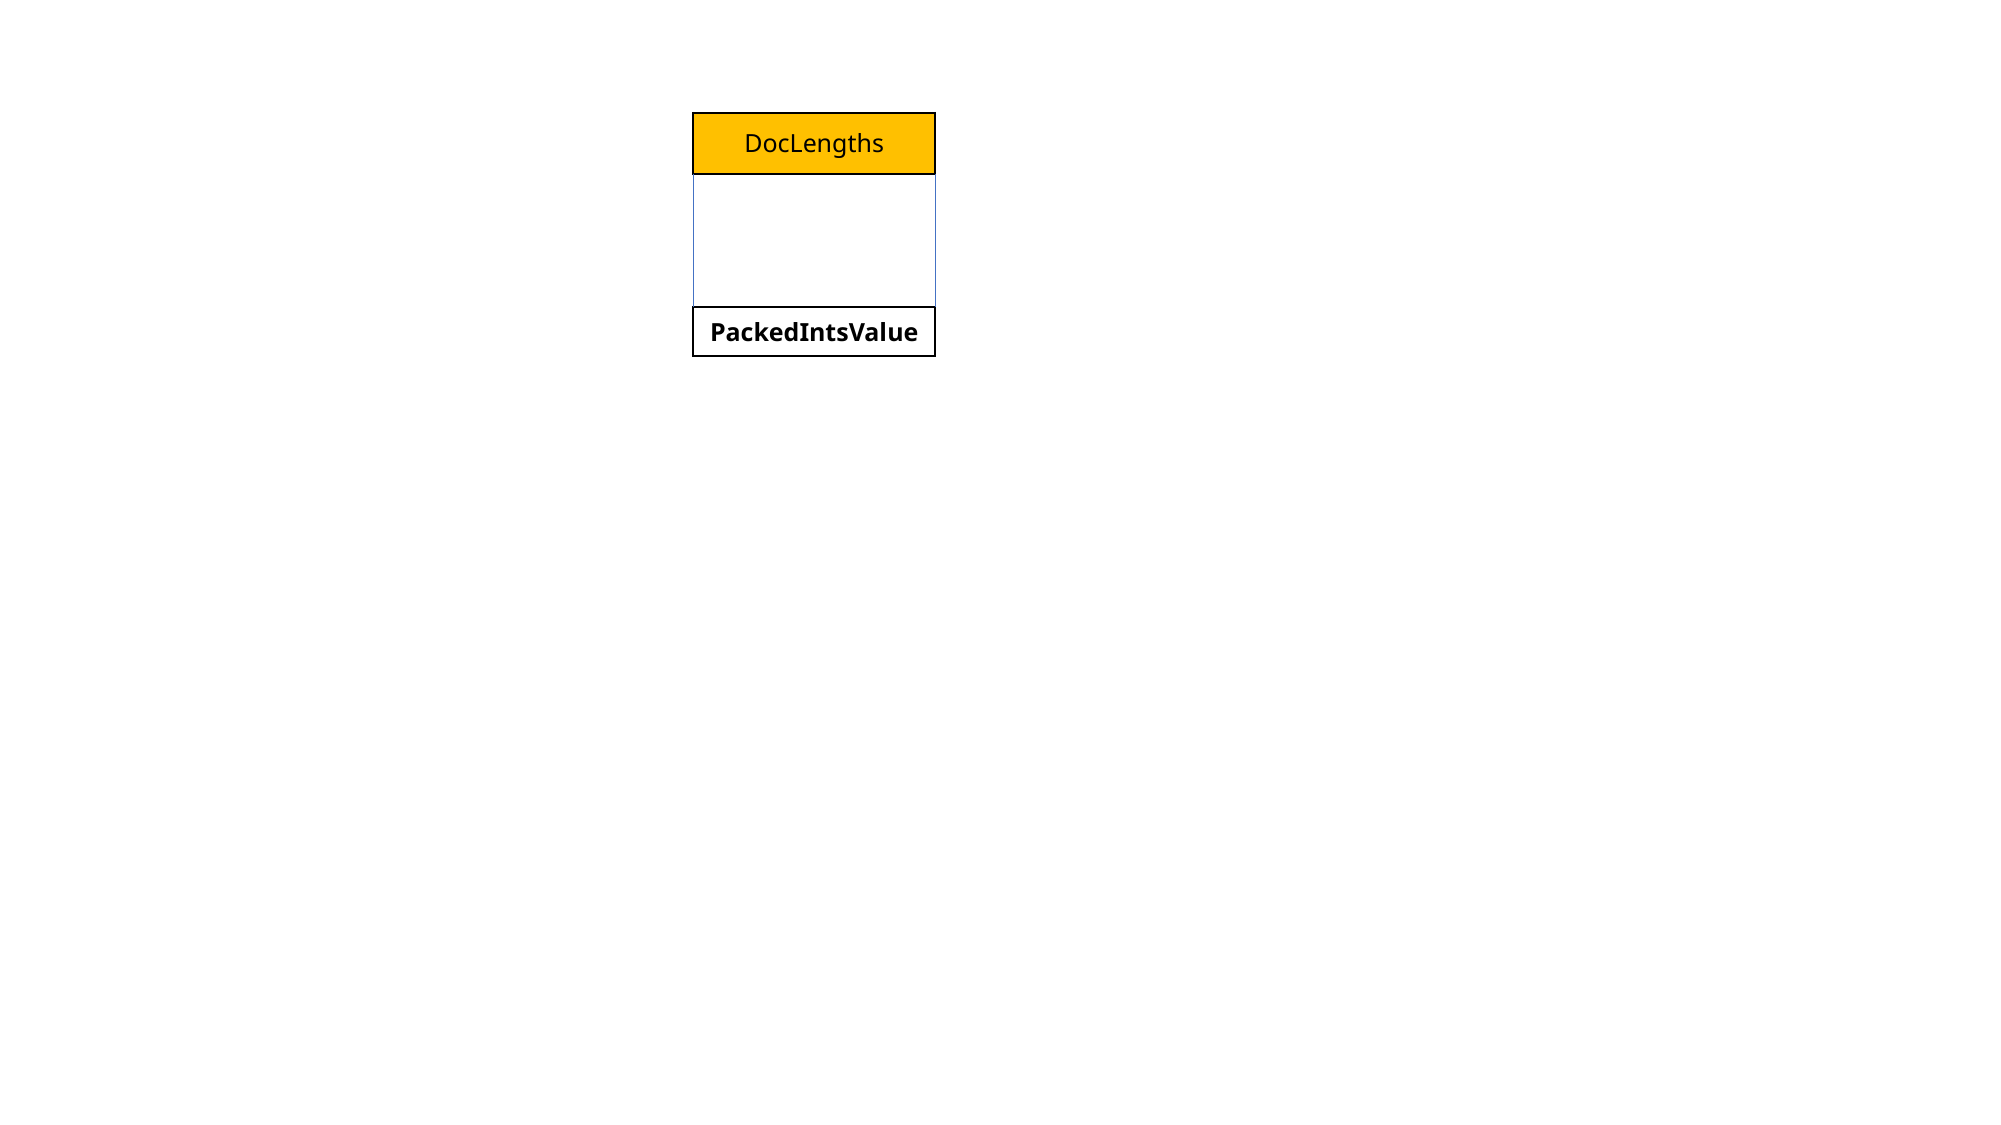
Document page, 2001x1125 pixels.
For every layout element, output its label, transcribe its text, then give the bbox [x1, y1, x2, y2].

table_header PackedIntsValue [694, 308, 934, 355]
table_header DocLengths [694, 114, 934, 173]
